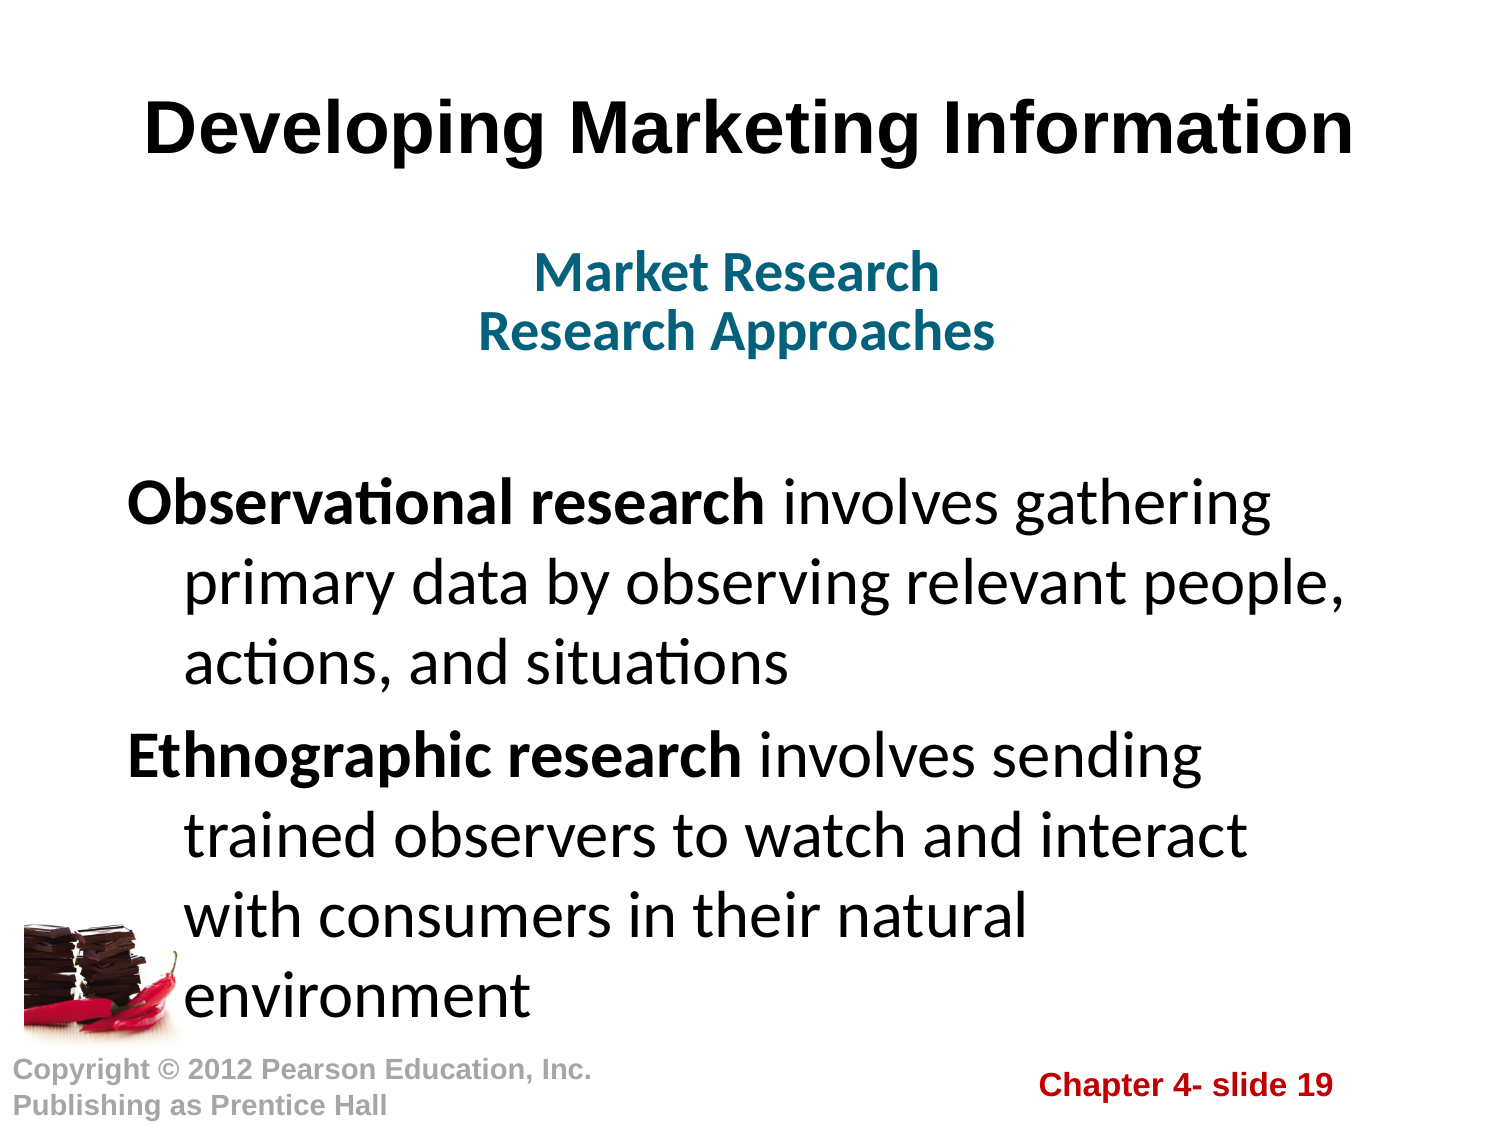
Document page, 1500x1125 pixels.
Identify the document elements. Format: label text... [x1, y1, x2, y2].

list Observational research involves gathering primary data by observing relevant people, actions, and situations Ethnographic research involves sending trained observers to watch and interact with consumers in their natural environment [112, 449, 1388, 1125]
title Developing Marketing Information [112, 37, 1388, 226]
list Market Research Research Approaches [149, 237, 1326, 301]
picture [24, 912, 112, 1050]
